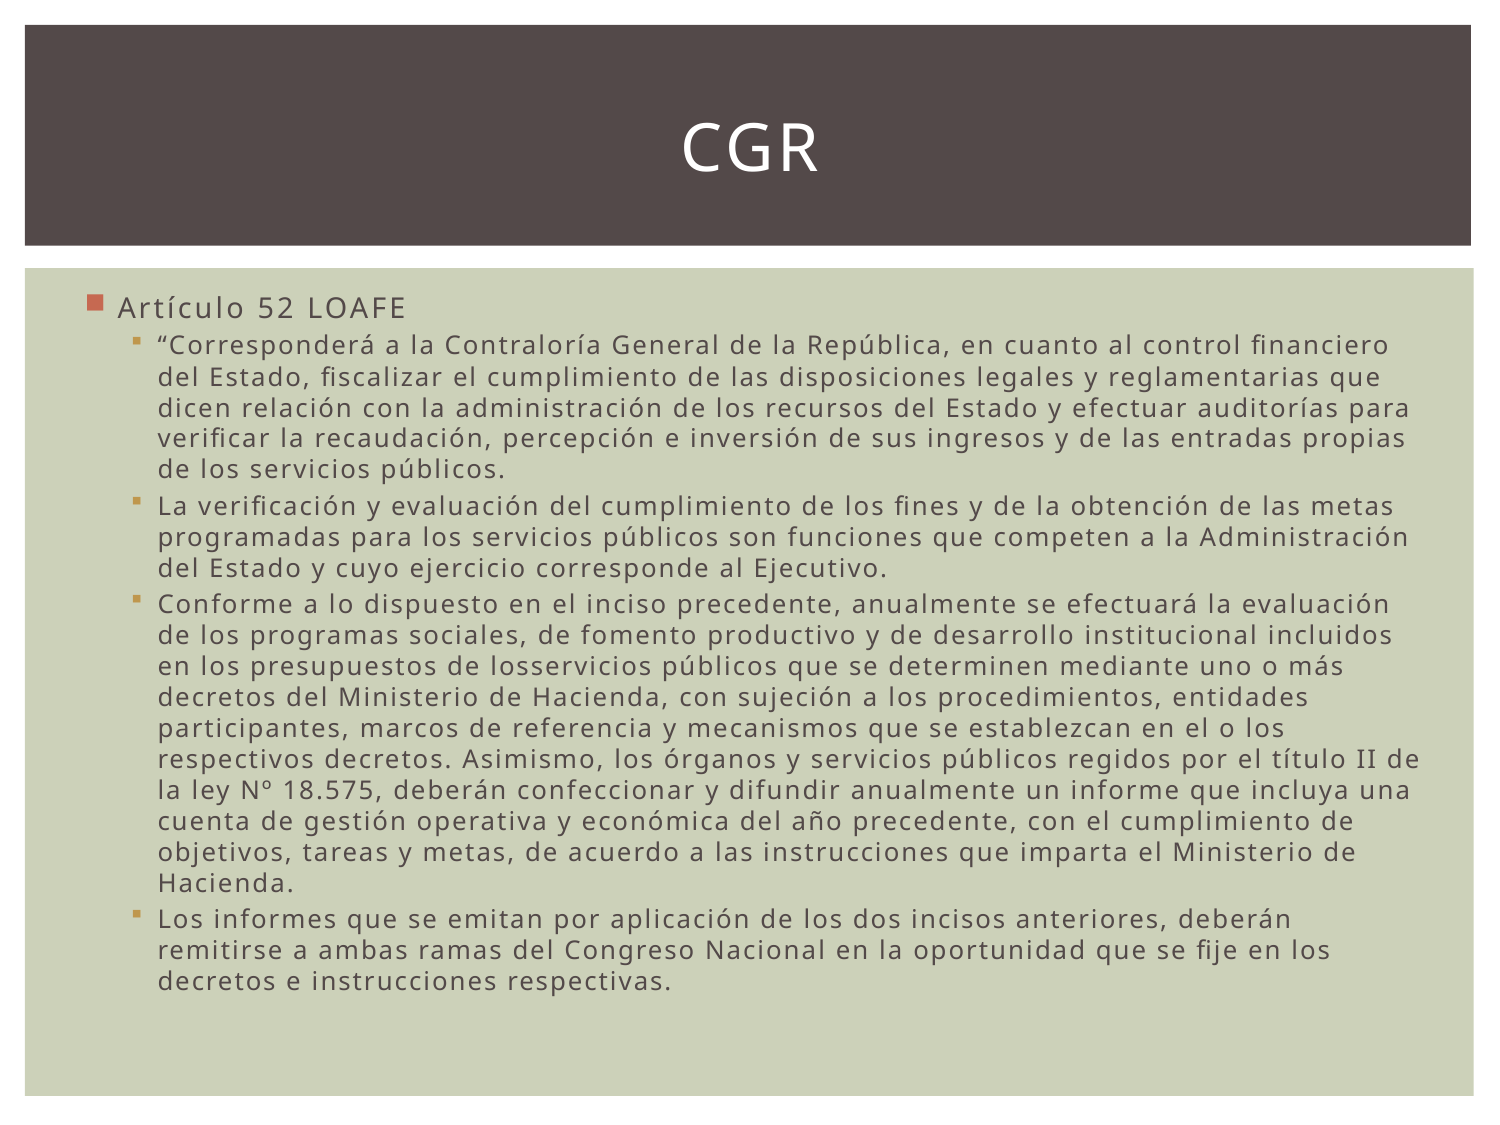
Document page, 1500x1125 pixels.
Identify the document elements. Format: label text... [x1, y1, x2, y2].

title CGR [62, 58, 1438, 232]
list Artículo 52 LOAFE “Corresponderá a la Contraloría General de la República, en cuanto al control financiero del Estado, fiscalizar el cumplimiento de las disposiciones legales y reglamentarias que dicen relación con la administración de los recursos del Estado y efectuar auditorías para verificar la recaudación, percepción e inversión de sus ingresos y de las entradas propias de los servicios públicos. La verificación y evaluación del cumplimiento de los fines y de la obtención de las metas programadas para los servicios públicos son funciones que competen a la Administración del Estado y cuyo ejercicio corresponde al Ejecutivo. Conforme a lo dispuesto en el inciso precedente, anualmente se efectuará la evaluación de los programas sociales, de fomento productivo y de desarrollo institucional incluidos en los presupuestos de losservicios públicos que se determinen mediante uno o más decretos del Ministerio de Hacienda, con sujeción a los procedimientos, entidades participantes, marcos de referencia y mecanismos que se establezcan en el o los respectivos decretos. Asimismo, los órganos y servicios públicos regidos por el título II de la ley Nº 18.575, deberán confeccionar y difundir anualmente un informe que incluya una cuenta de gestión operativa y económica del año precedente, con el cumplimiento de objetivos, tareas y metas, de acuerdo a las instrucciones que imparta el Ministerio de Hacienda. Los informes que se emitan por aplicación de los dos incisos anteriores, deberán remitirse a ambas ramas del Congreso Nacional en la oportunidad que se fije en los decretos e instrucciones respectivas. [62, 281, 1442, 1005]
